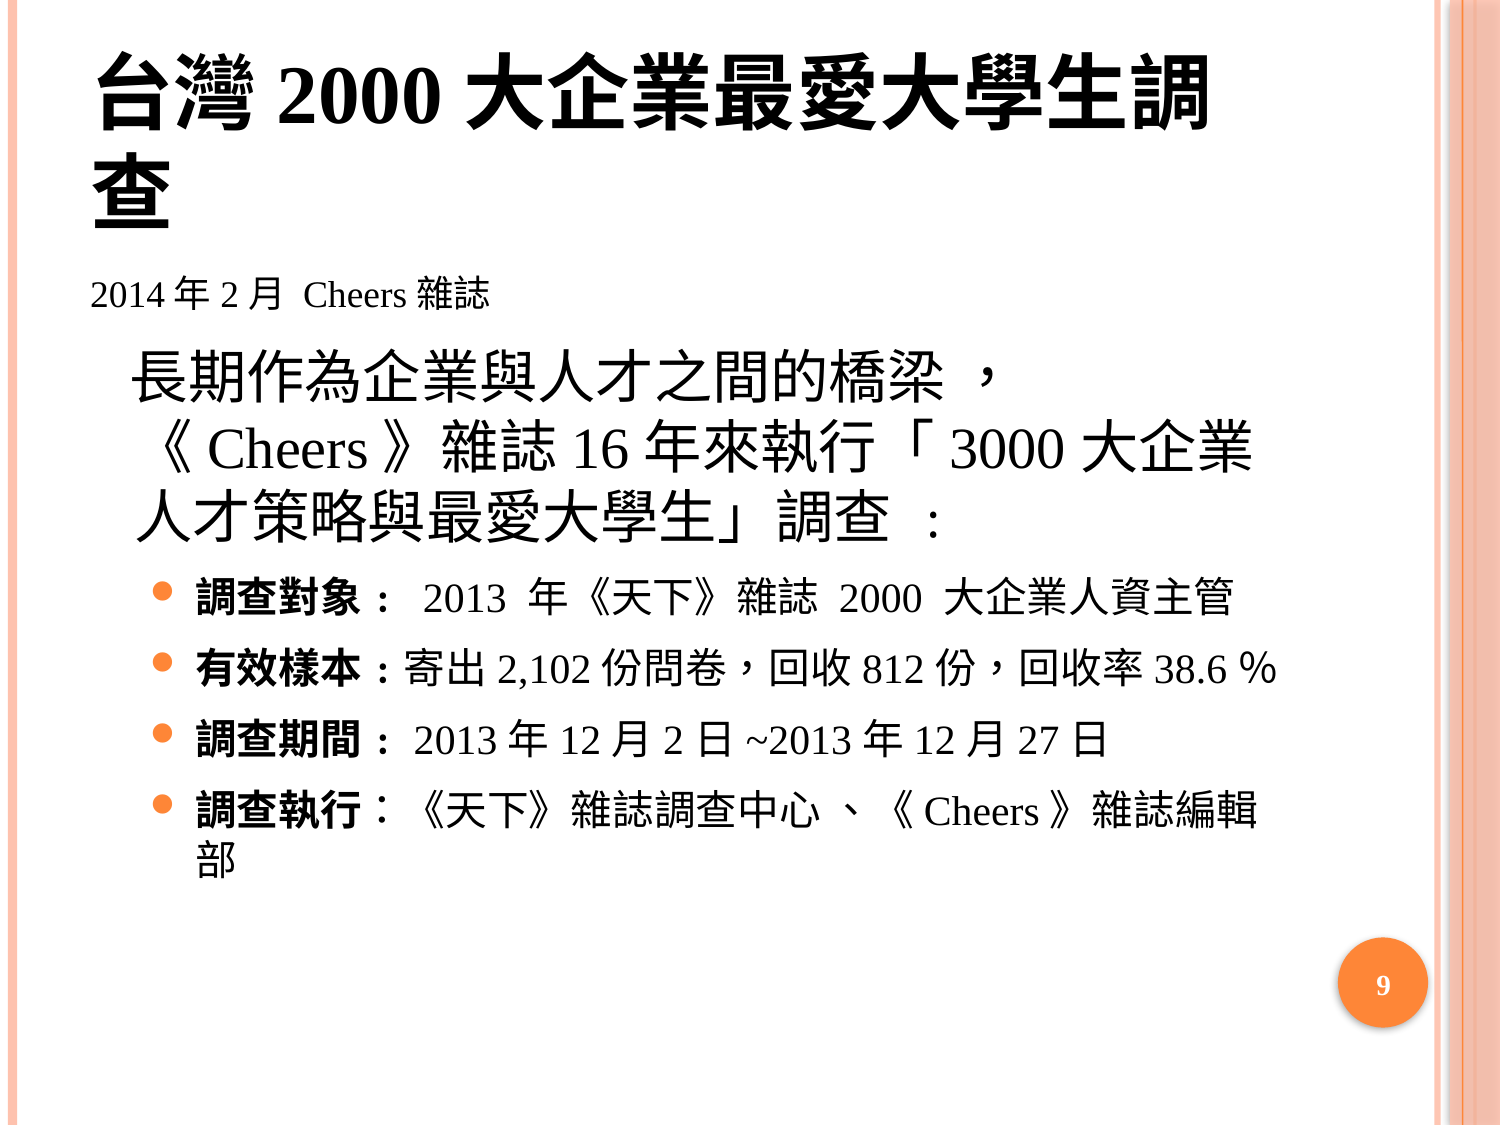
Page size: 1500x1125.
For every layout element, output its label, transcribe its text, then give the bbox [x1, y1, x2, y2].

slide_number 9 [1333, 940, 1434, 1026]
list 2014年2月 Cheers雜誌 長期作為企業與人才之間的橋梁 ，《Cheers》雜誌16年來執行「3000大企業人才策略與最愛大學生」調查 ﹕ 調查對象﹕ 2013 年《天下》雜誌 2000 大企業人資主管 有效樣本﹕寄出2,102份問卷，回收812份，回收率38.6％ 調查期間﹕2013年12月2日~2013年12月27日 調查執行：《天下》雜誌調查中心 、《Cheers》雜誌編輯部 [74, 262, 1301, 1063]
title 台灣2000大企業最愛大學生調查 [75, 45, 1300, 235]
